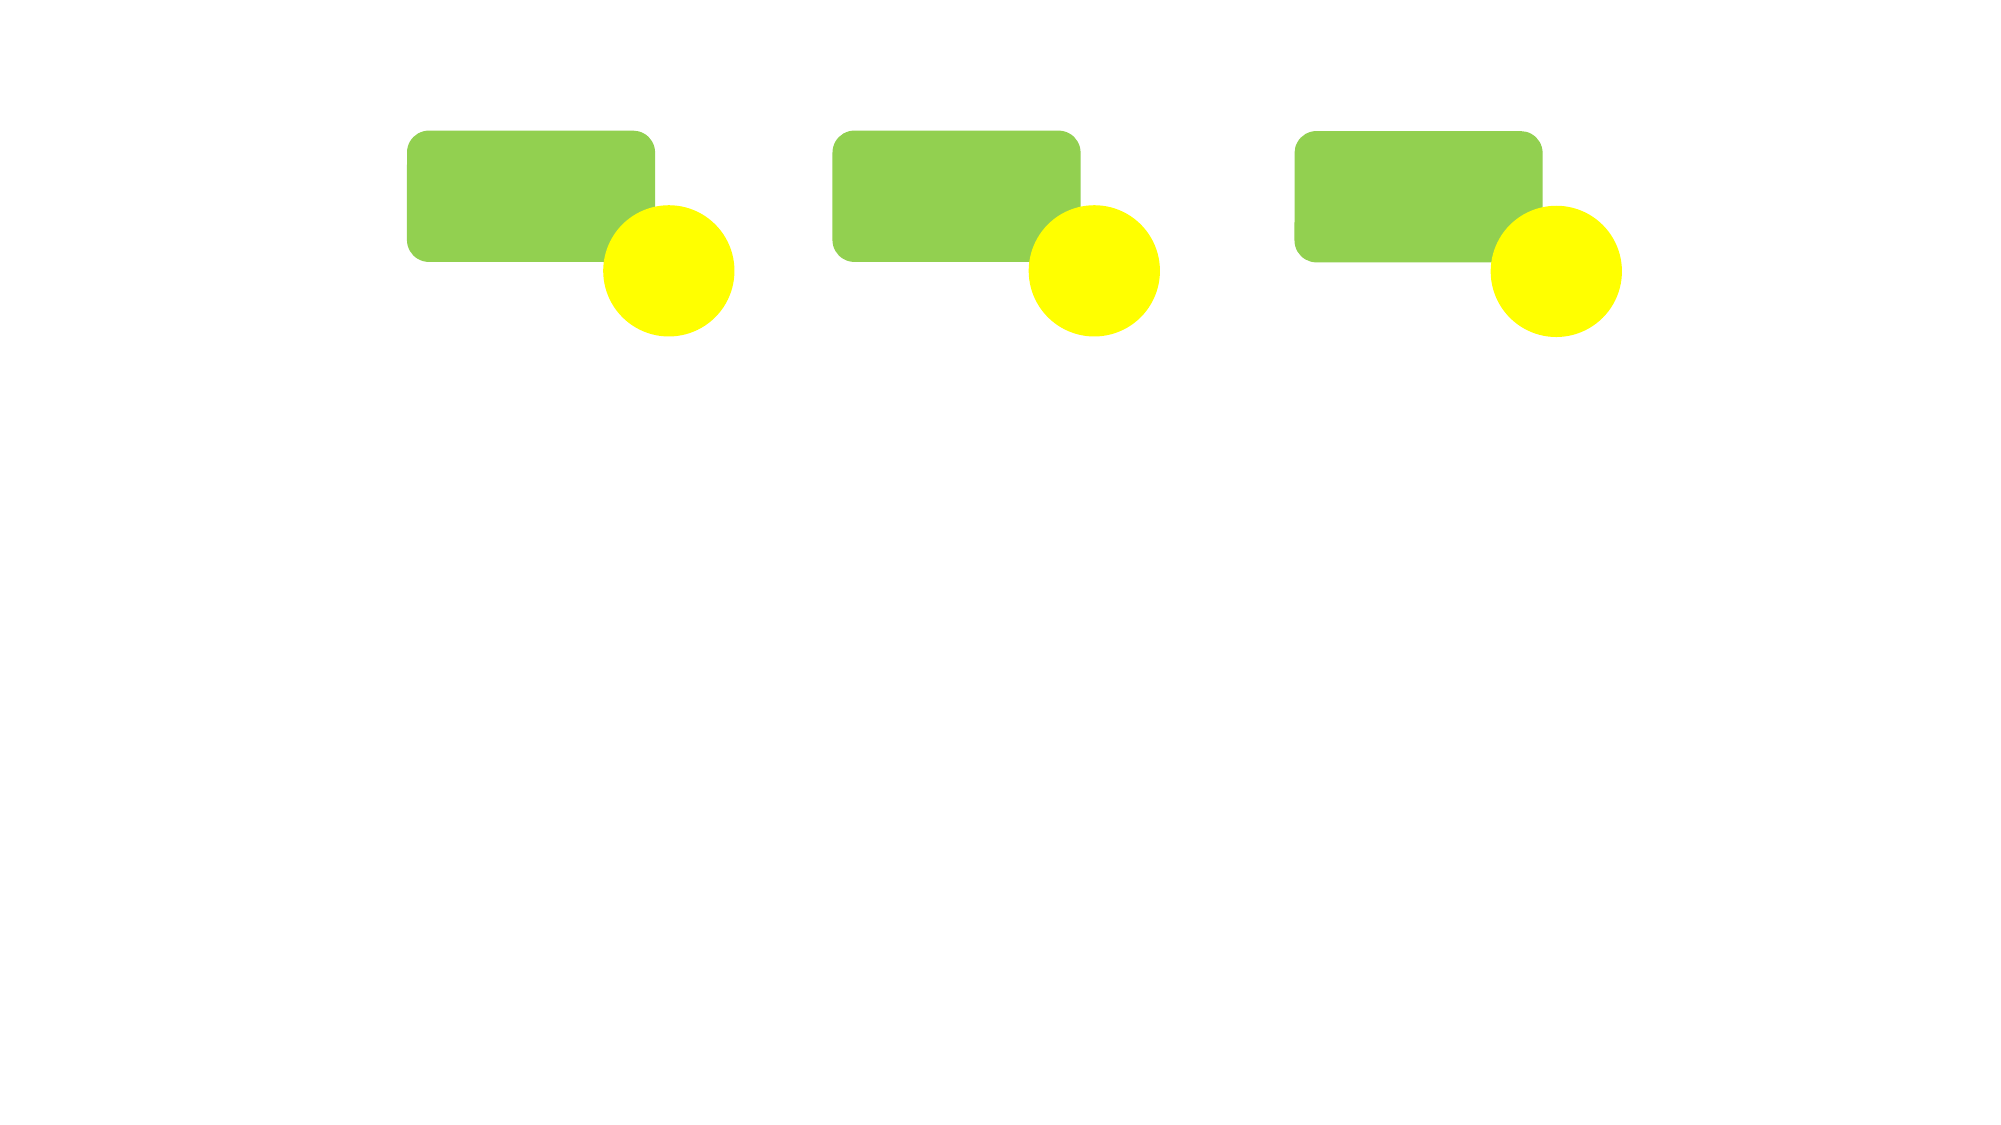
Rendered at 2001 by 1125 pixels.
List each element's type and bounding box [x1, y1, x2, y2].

text_box [602, 204, 736, 338]
text_box [1489, 204, 1623, 339]
text_box [405, 129, 657, 263]
text_box [1027, 204, 1161, 338]
text_box [1293, 130, 1544, 264]
text_box [831, 129, 1082, 263]
